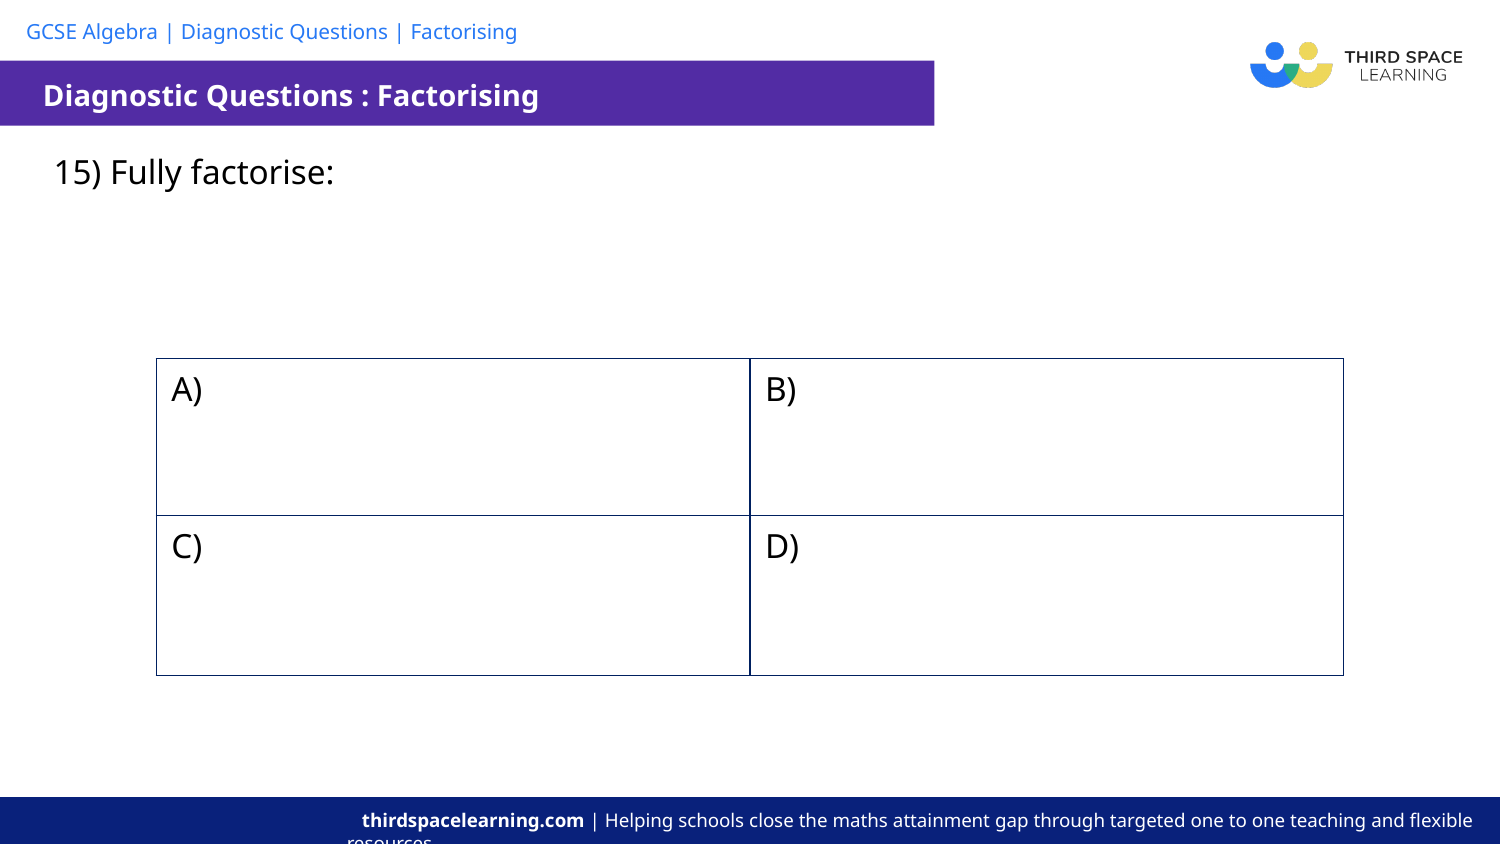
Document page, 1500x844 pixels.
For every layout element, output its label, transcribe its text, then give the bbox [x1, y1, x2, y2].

text_box Diagnostic Questions : Factorising [27, 61, 849, 127]
picture [1250, 33, 1465, 99]
